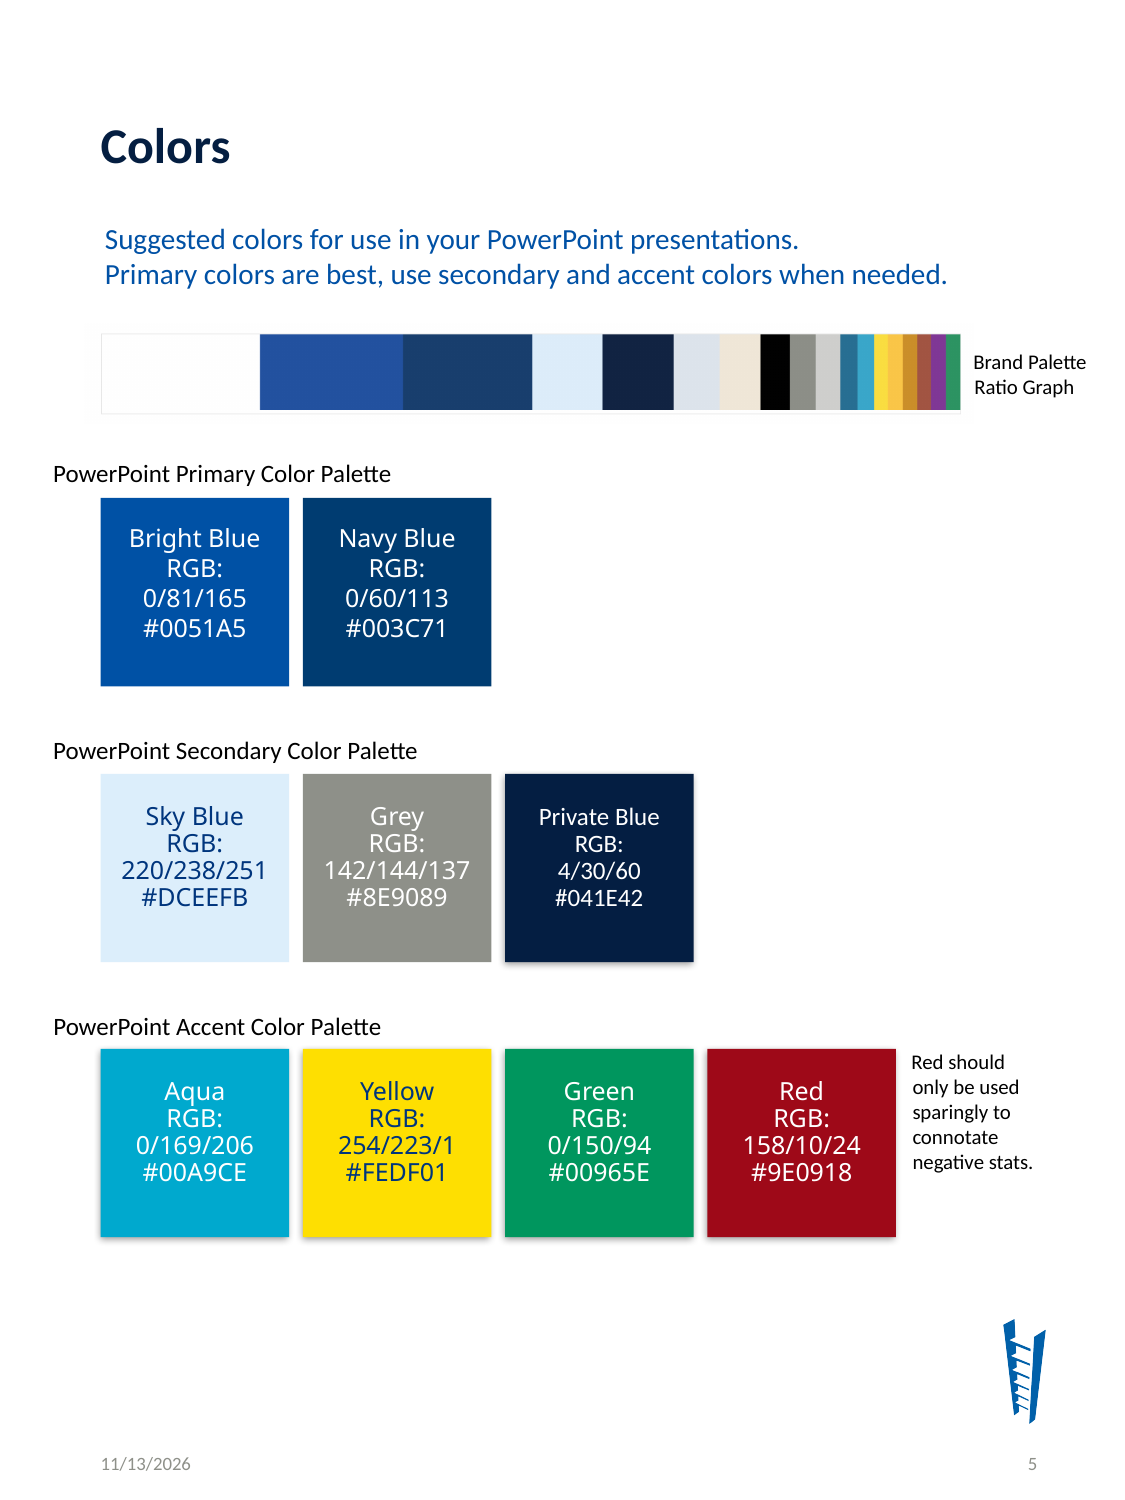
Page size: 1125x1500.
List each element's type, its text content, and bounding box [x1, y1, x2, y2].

text_box PowerPoint Accent Color Palette [53, 1010, 481, 1041]
text_box Grey RGB: 142/144/137 #8E9089 [302, 773, 492, 963]
text_box Brand Palette Ratio Graph [978, 348, 1125, 399]
slide_number 5 [874, 1441, 1038, 1487]
text_box Aqua RGB: 0/169/206 #00A9CE [100, 1048, 290, 1238]
title Colors [100, 59, 1038, 228]
text_box Sky Blue RGB: 220/238/251 #DCEEFB [100, 773, 290, 963]
text_box Bright Blue RGB: 0/81/165 #0051A5 [100, 497, 290, 687]
text_box Green RGB: 0/150/94 #00965E [504, 1048, 694, 1238]
text_box PowerPoint Primary Color Palette [53, 457, 491, 488]
text_box Private Blue RGB: 4/30/60 #041E42 [504, 773, 694, 963]
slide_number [100, 1441, 264, 1487]
picture [1003, 1319, 1046, 1424]
text_box PowerPoint Secondary Color Palette [53, 734, 517, 765]
text_box Suggested colors for use in your PowerPoint presentations. Primary colors are best, use secondary and accent colors when needed. [102, 220, 1025, 291]
picture [84, 323, 974, 424]
text_box Yellow RGB: 254/223/1 #FEDF01 [302, 1048, 492, 1238]
text_box Red should only be used sparingly to connotate negative stats. [911, 1048, 1037, 1174]
text_box Navy Blue RGB: 0/60/113 #003C71 [302, 497, 492, 687]
text_box Red RGB: 158/10/24 #9E0918 [707, 1048, 897, 1238]
